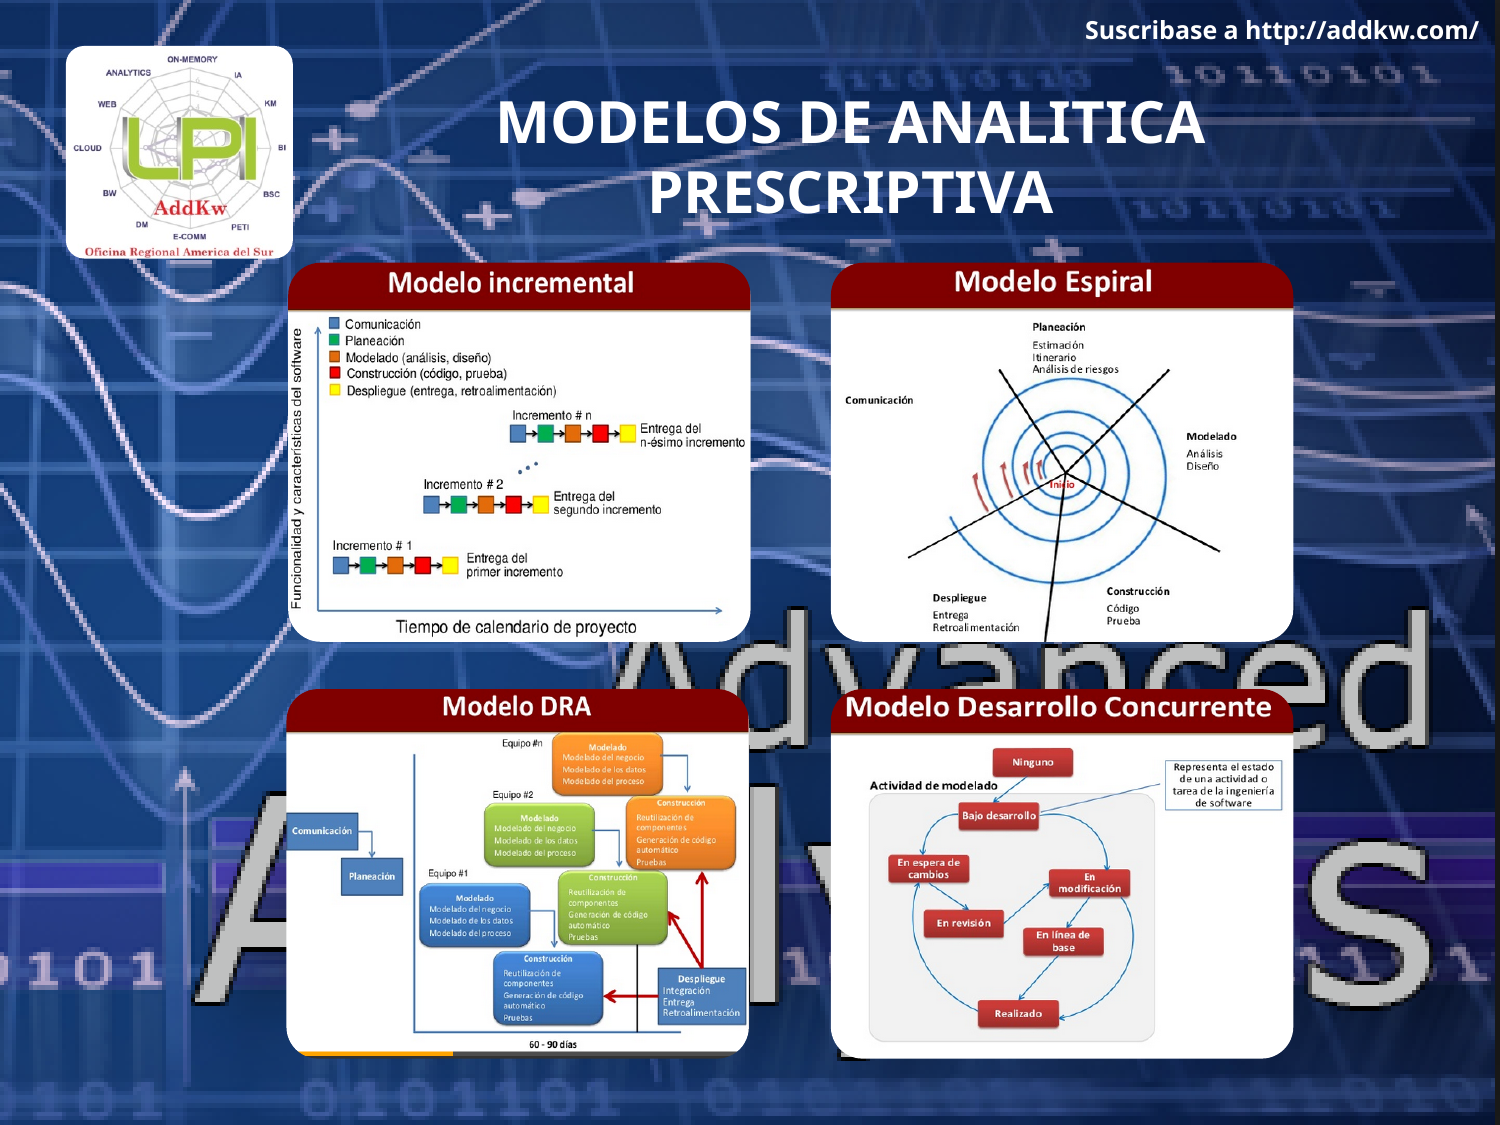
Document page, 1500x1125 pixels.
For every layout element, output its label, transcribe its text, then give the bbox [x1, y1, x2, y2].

text_box Suscribase a http://addkw.com/ [1070, 7, 1495, 52]
text_box MODELOS DE ANALITICA PRESCRIPTIVA [277, 78, 1424, 233]
picture [0, 0, 1500, 1125]
